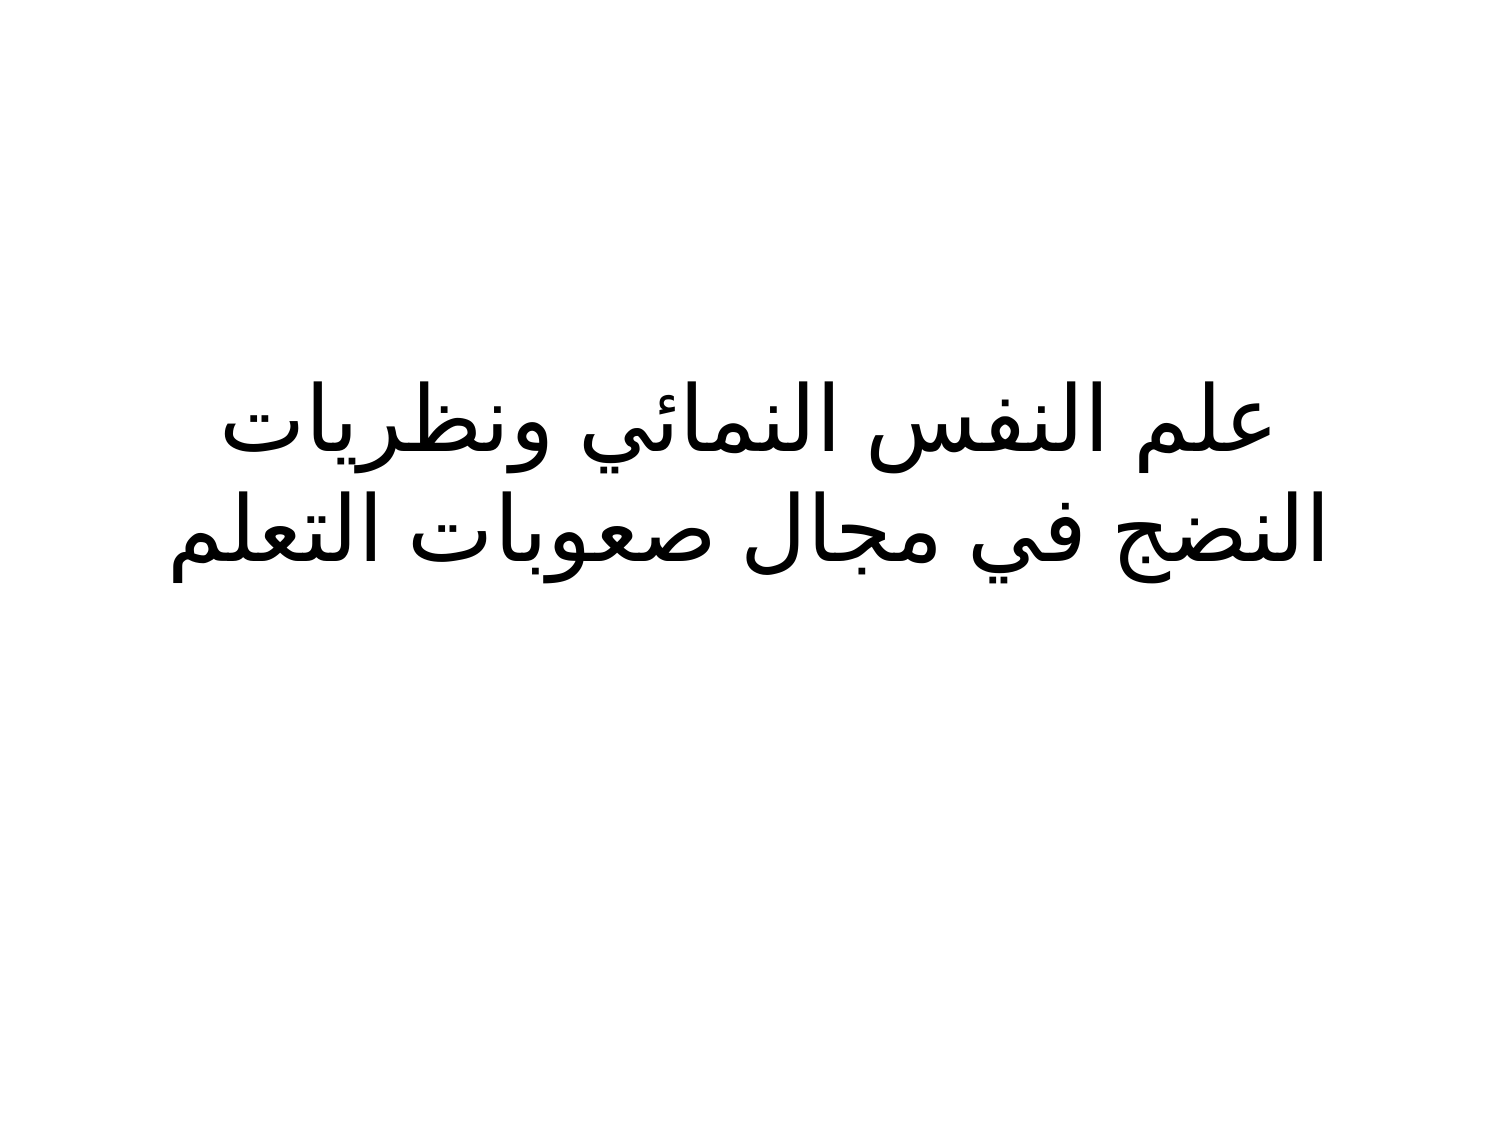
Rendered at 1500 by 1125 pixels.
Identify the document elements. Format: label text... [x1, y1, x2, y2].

title علم النفس النمائي ونظريات النضج في مجال صعوبات التعلم [112, 349, 1388, 591]
